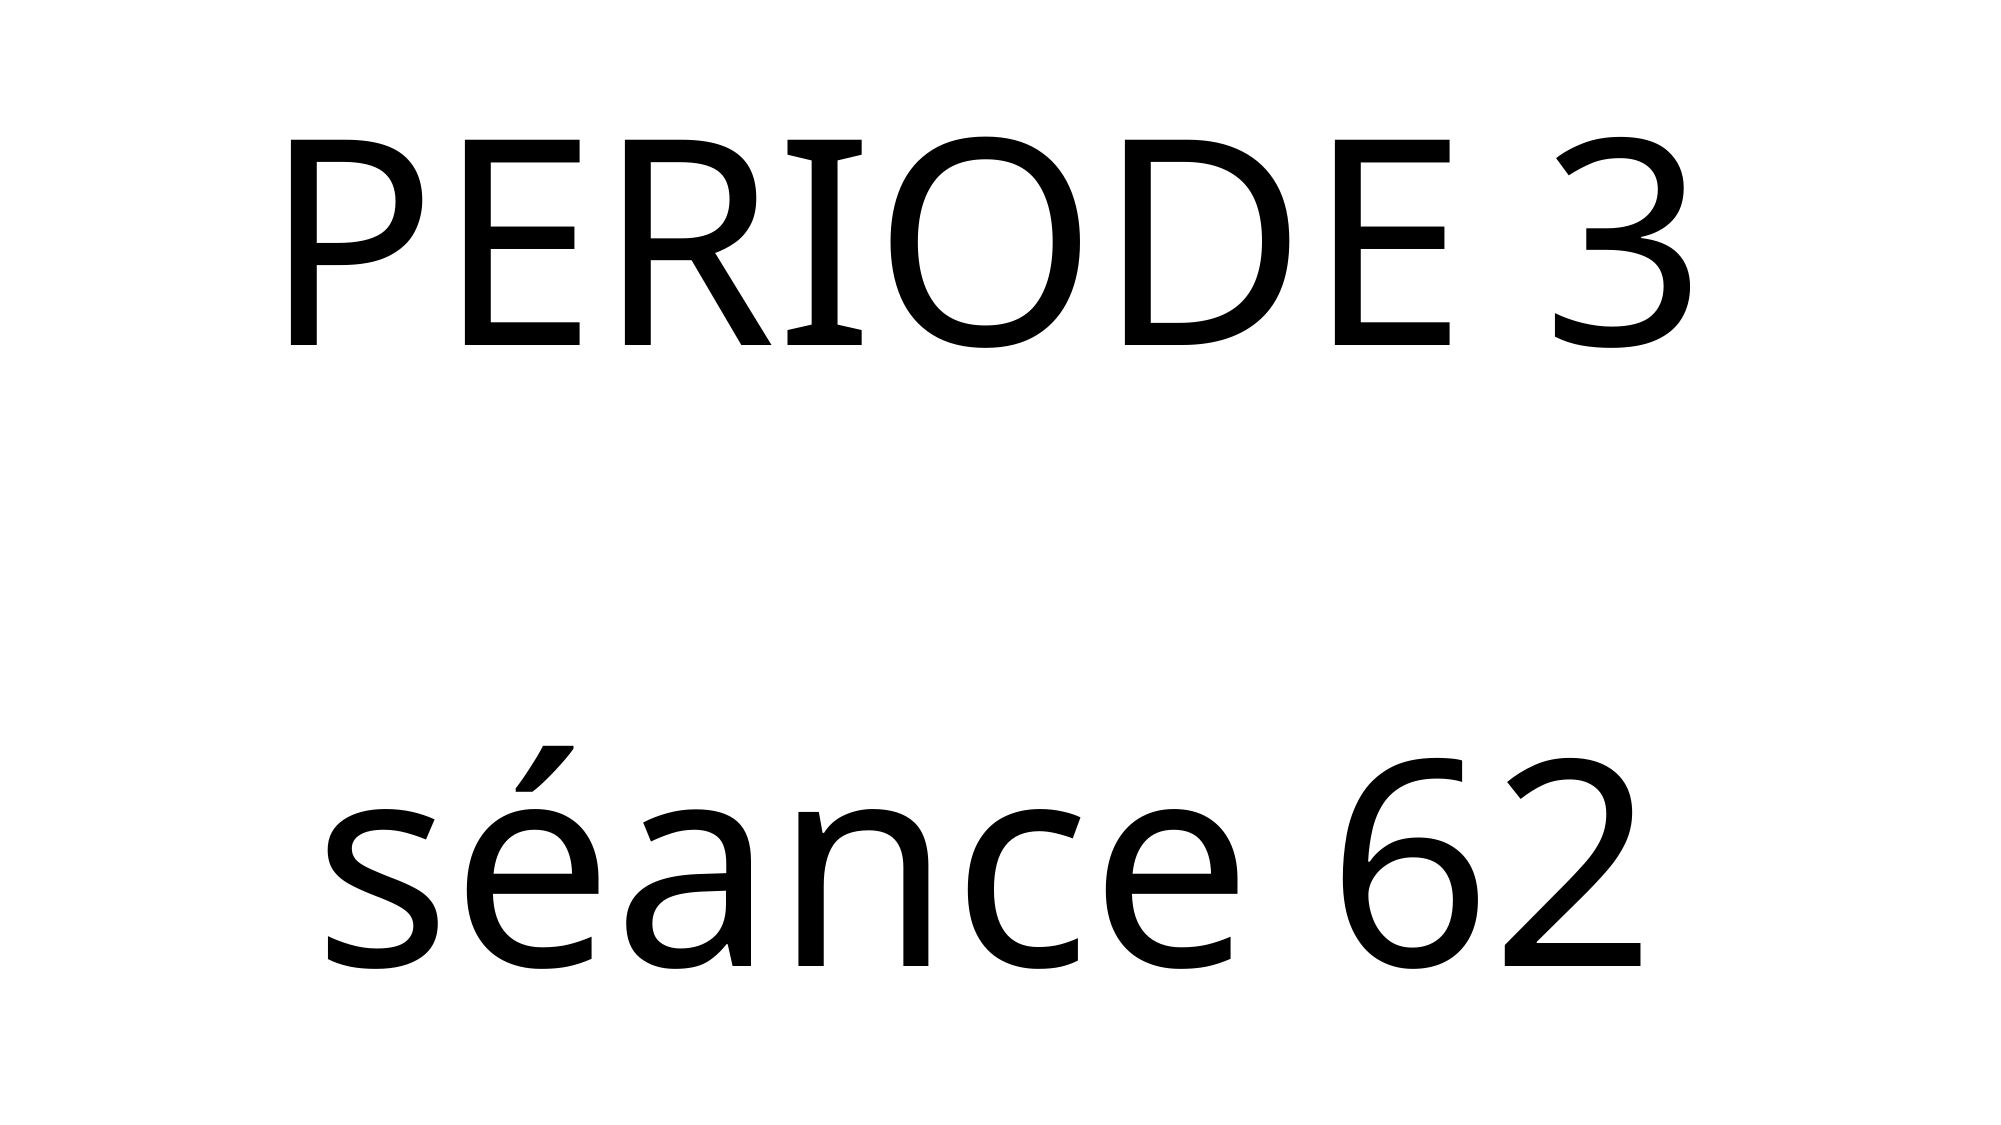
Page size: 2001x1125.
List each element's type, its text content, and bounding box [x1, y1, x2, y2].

title PERIODE 3 séance 62 [0, 0, 2000, 1125]
